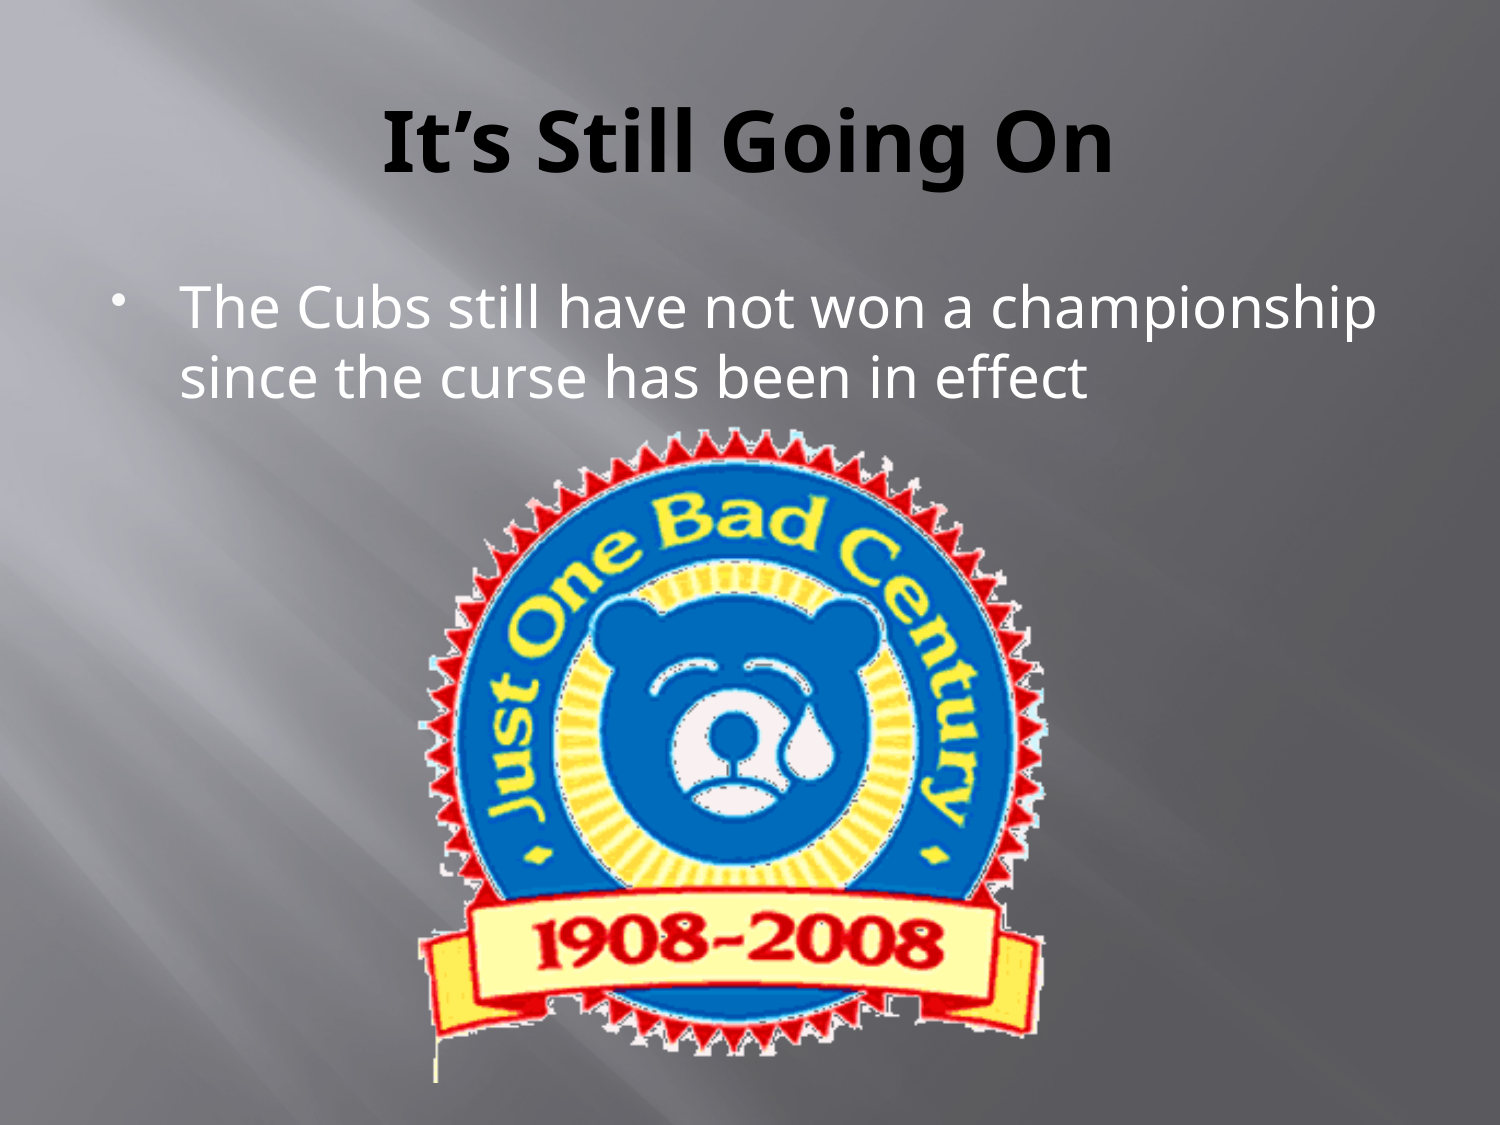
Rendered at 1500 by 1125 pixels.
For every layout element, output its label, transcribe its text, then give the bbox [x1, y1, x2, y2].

title It’s Still Going On [75, 45, 1425, 233]
picture [374, 408, 1076, 1083]
list The Cubs still have not won a championship since the curse has been in effect [75, 262, 1425, 450]
